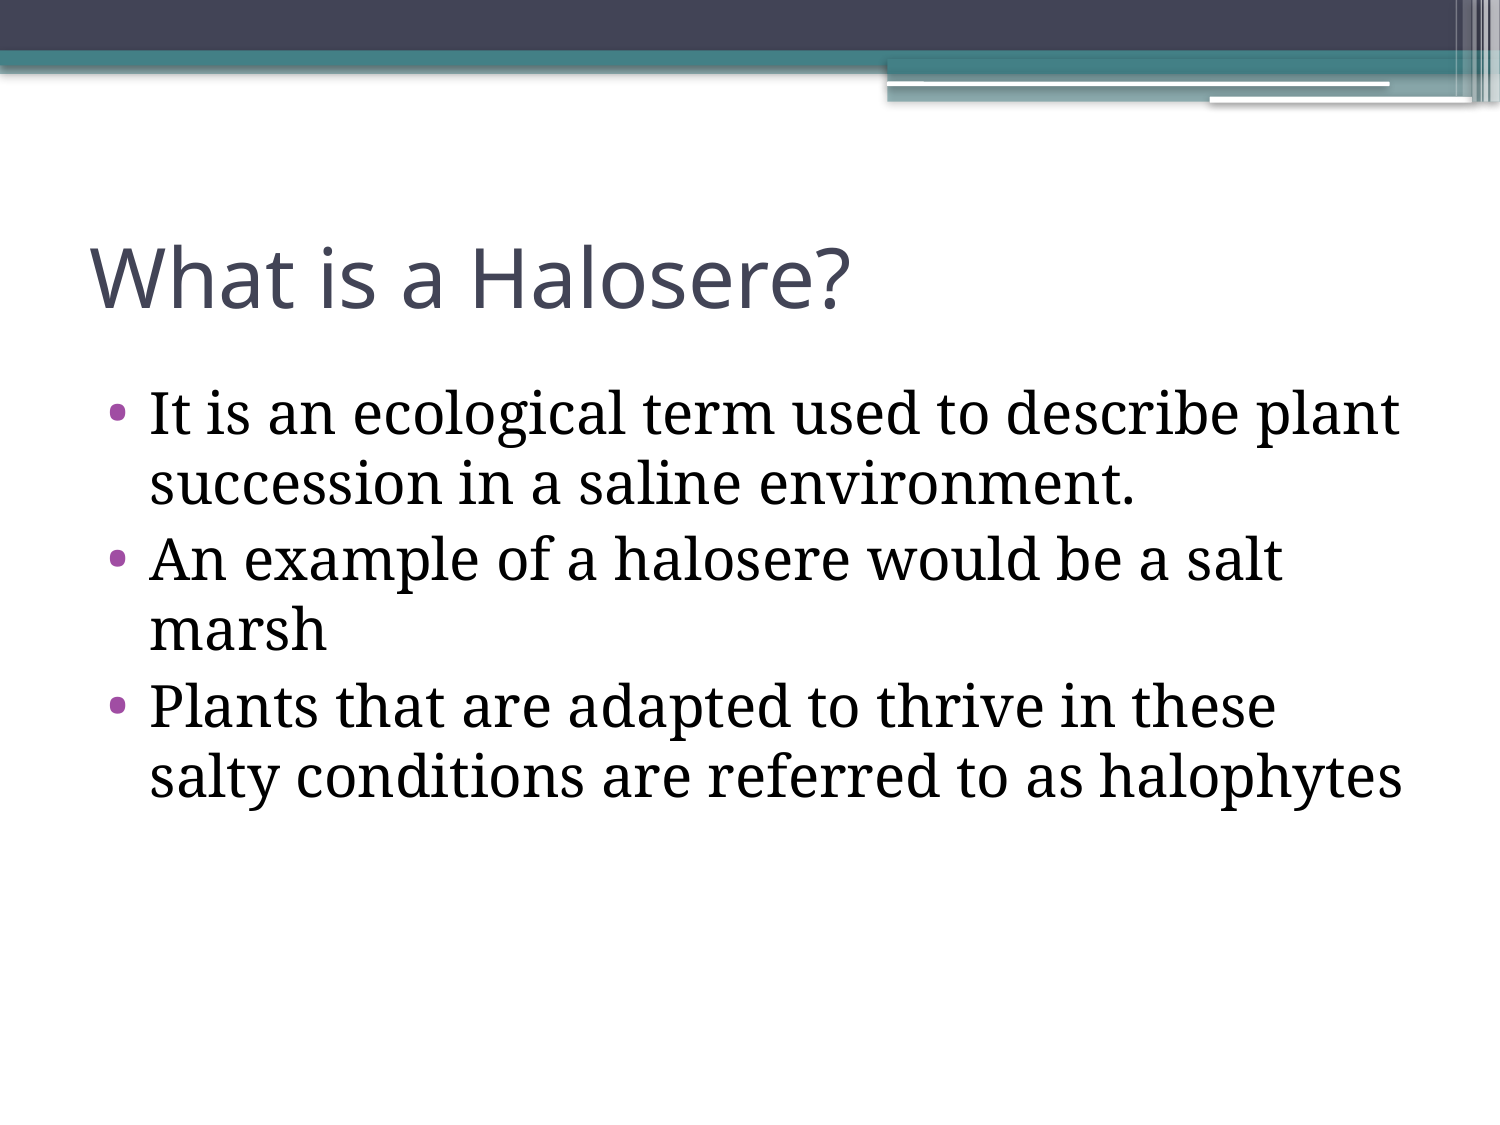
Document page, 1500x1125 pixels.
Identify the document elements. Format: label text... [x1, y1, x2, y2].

title What is a Halosere? [75, 187, 1425, 363]
list It is an ecological term used to describe plant succession in a saline environment. An example of a halosere would be a salt marsh Plants that are adapted to thrive in these salty conditions are referred to as halophytes [75, 368, 1425, 1079]
